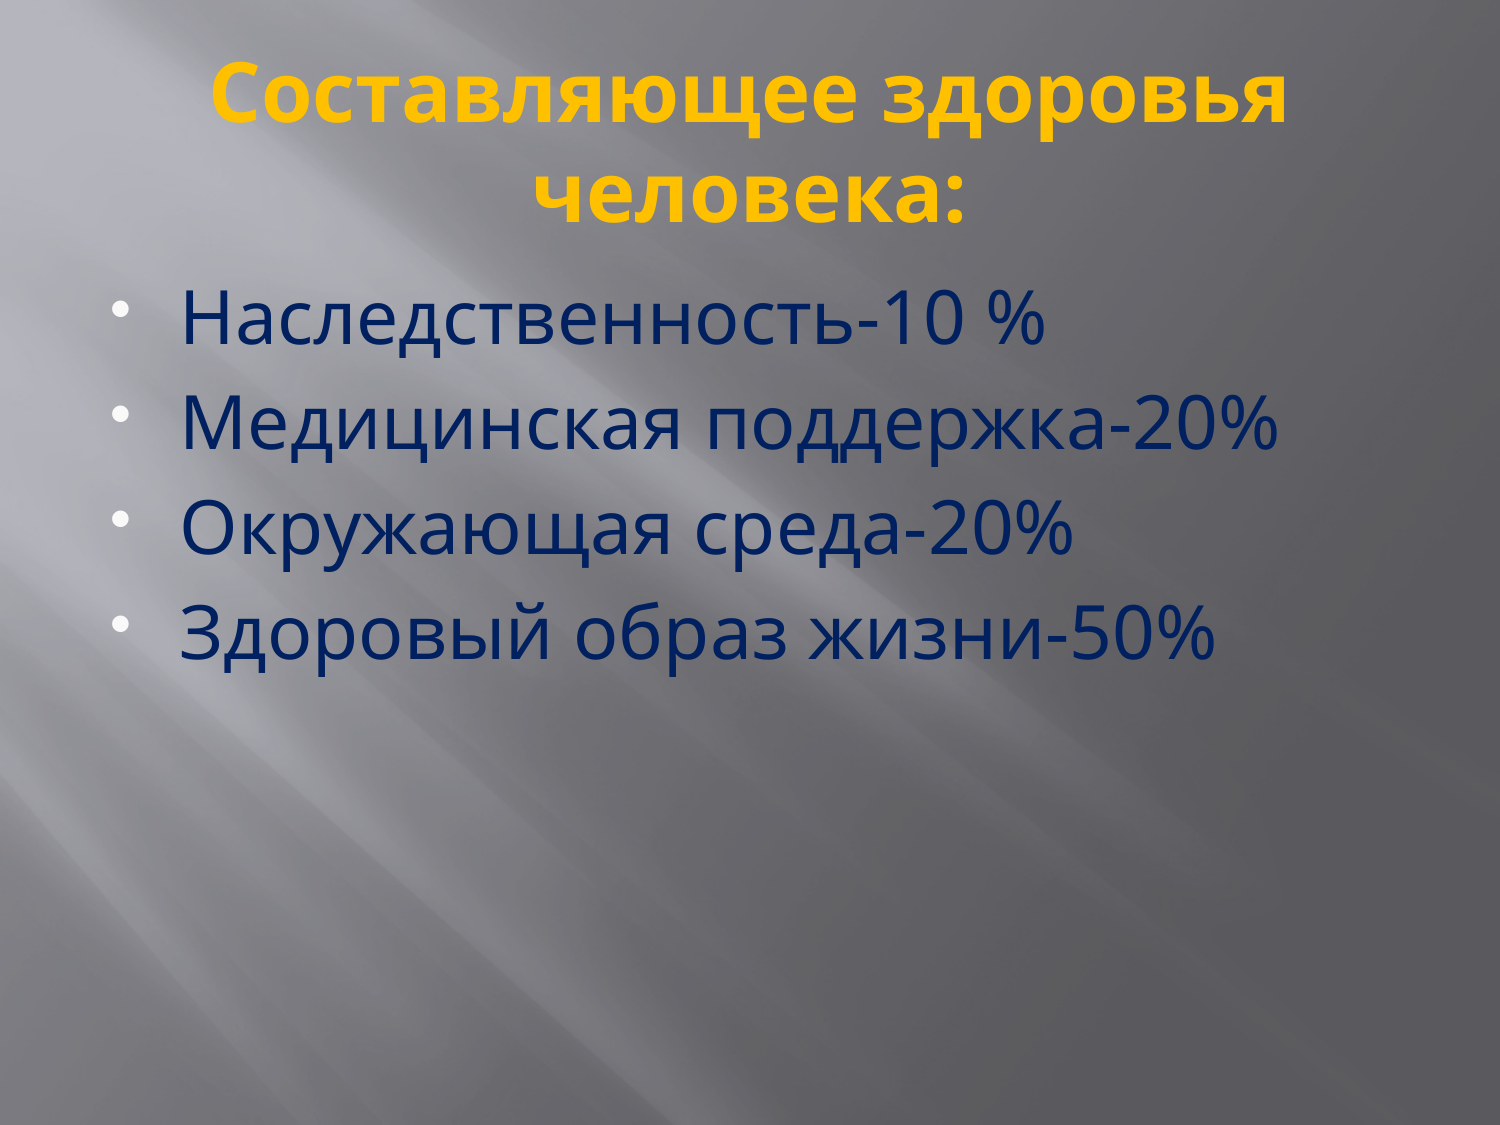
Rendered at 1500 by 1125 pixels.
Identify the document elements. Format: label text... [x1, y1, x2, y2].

title Составляющее здоровья человека: [75, 45, 1425, 233]
list Наследственность-10 % Медицинская поддержка-20% Окружающая среда-20% Здоровый образ жизни-50% [75, 262, 1425, 1035]
